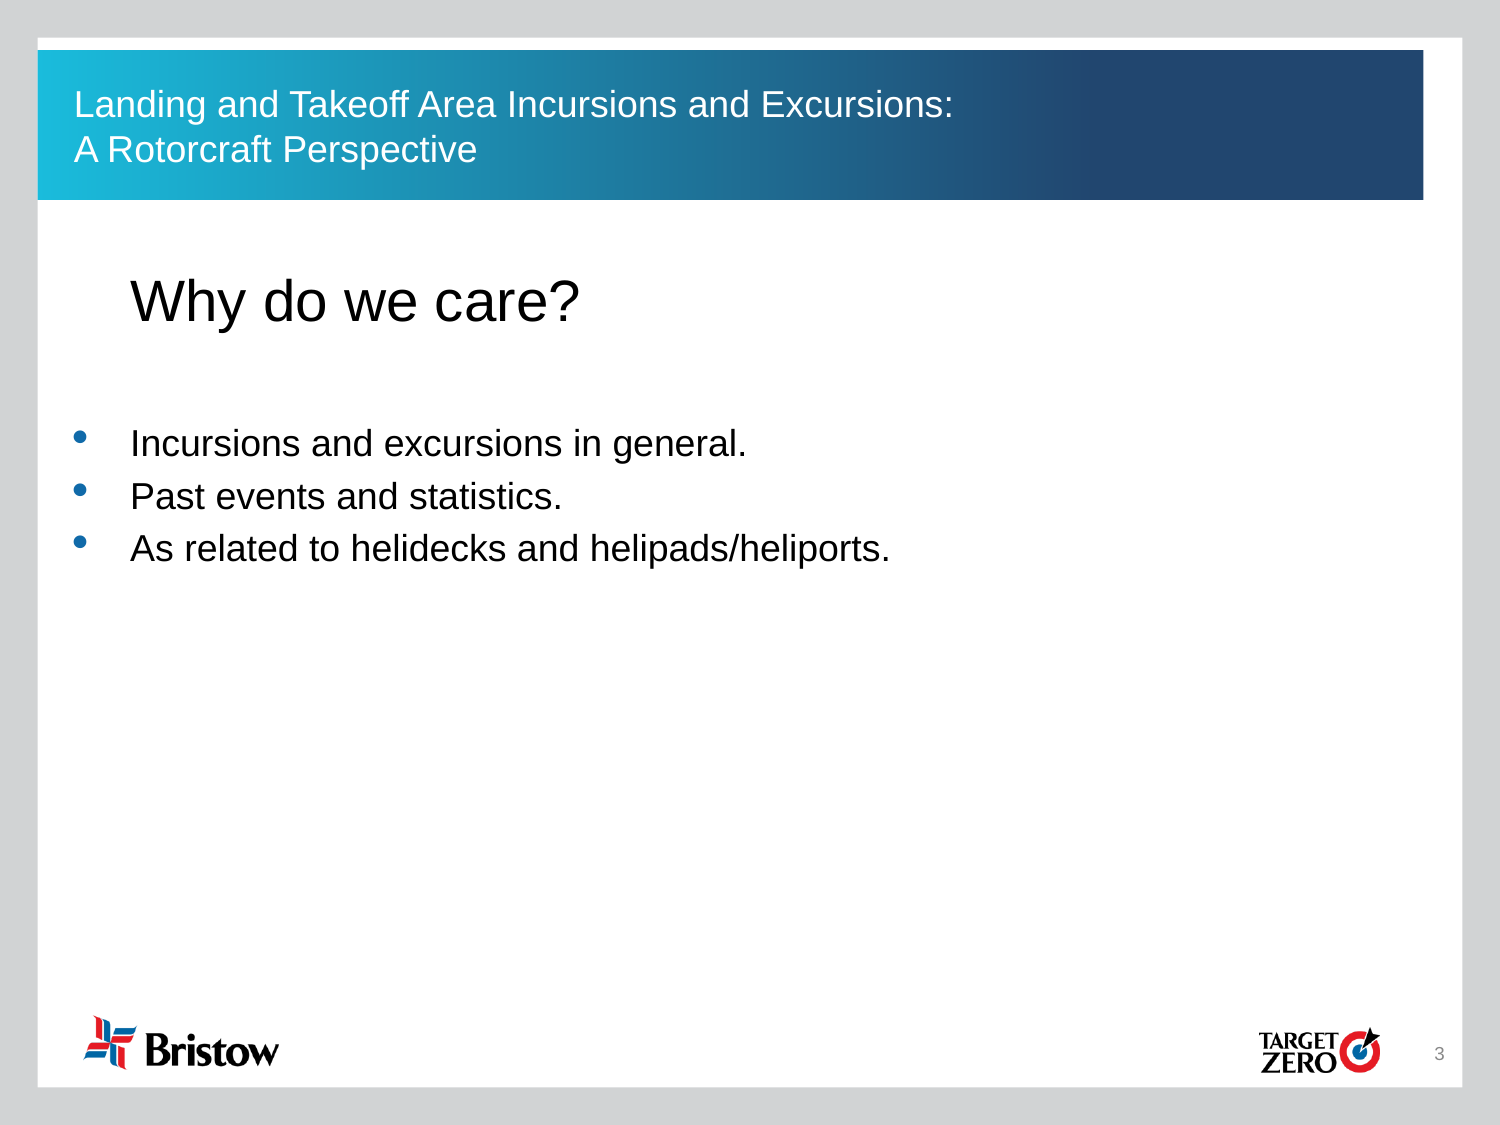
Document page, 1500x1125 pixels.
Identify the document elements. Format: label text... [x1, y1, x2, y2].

picture [1259, 1027, 1380, 1073]
picture [83, 1015, 279, 1070]
text_box Landing and Takeoff Area Incursions and Excursions: A Rotorcraft Perspective [73, 50, 1424, 200]
text_box Why do we care? Incursions and excursions in general. Past events and statistics. As related to helidecks and helipads/heliports. [73, 255, 1424, 998]
